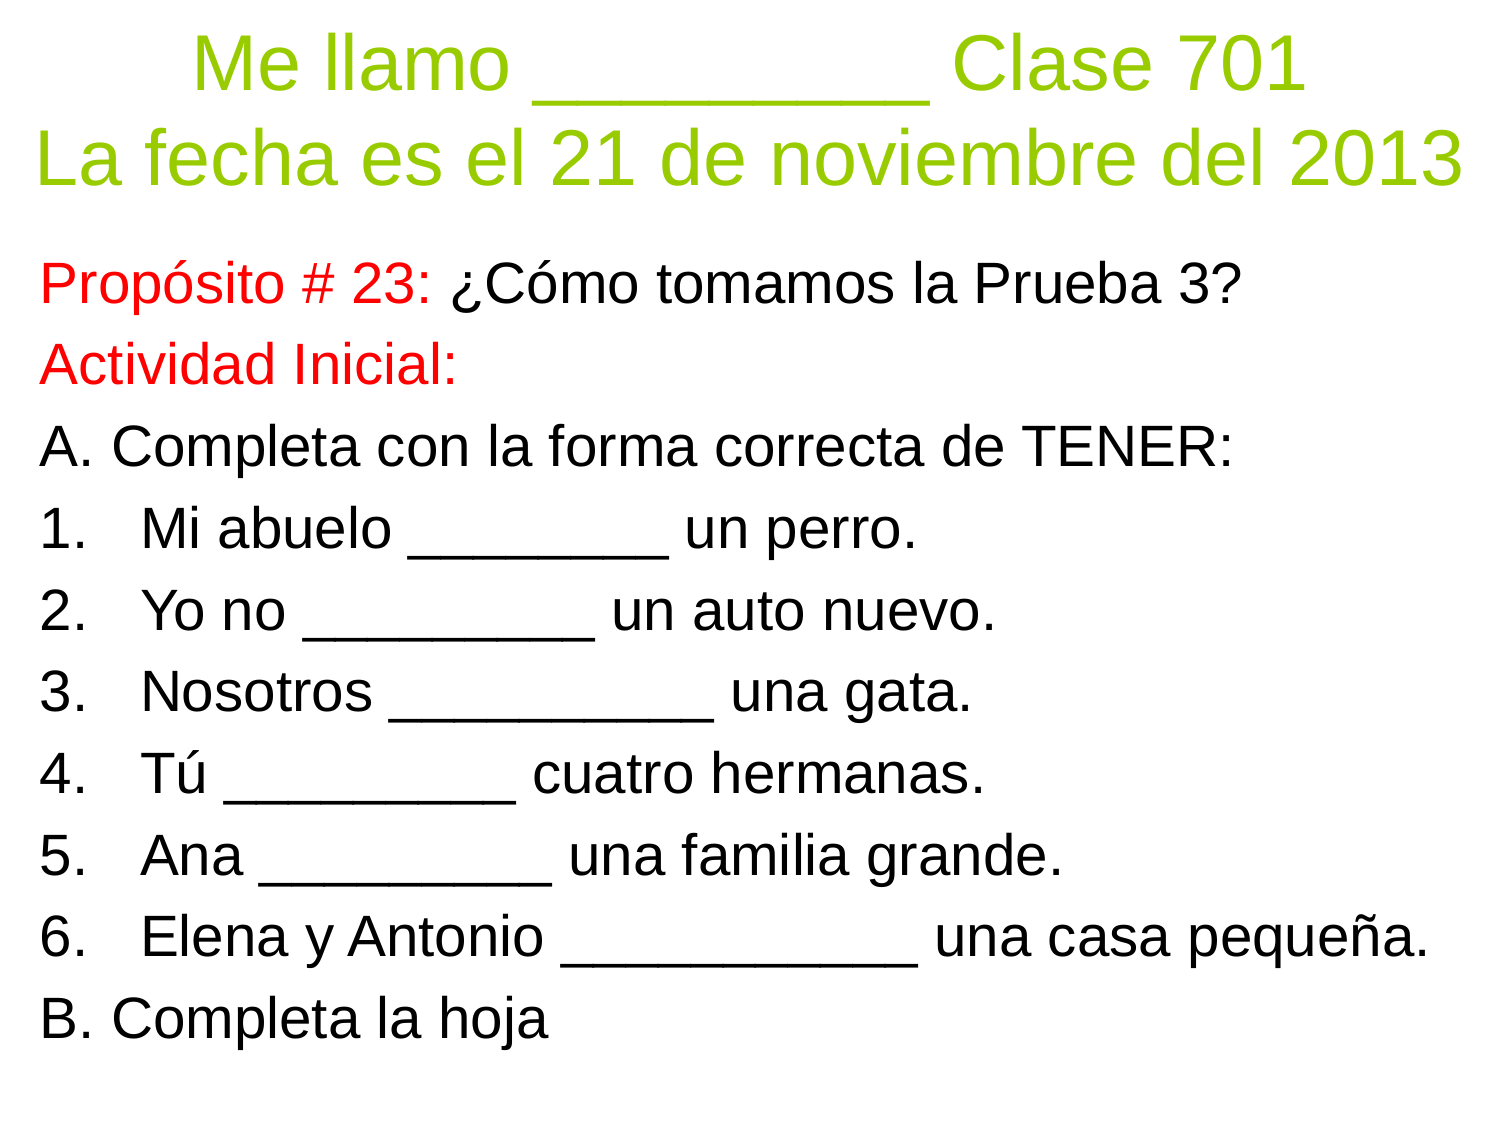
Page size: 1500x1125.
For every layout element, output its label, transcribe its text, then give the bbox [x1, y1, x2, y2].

title Me llamo _________ Clase 701 La fecha es el 21 de noviembre del 2013 [0, 12, 1500, 200]
list Propósito # 23: ¿Cómo tomamos la Prueba 3? Actividad Inicial: A. Completa con la forma correcta de TENER: Mi abuelo ________ un perro. Yo no _________ un auto nuevo. Nosotros __________ una gata. Tú _________ cuatro hermanas. Ana _________ una familia grande. Elena y Antonio ___________ una casa pequeña. B. Completa la hoja [24, 237, 1475, 1050]
